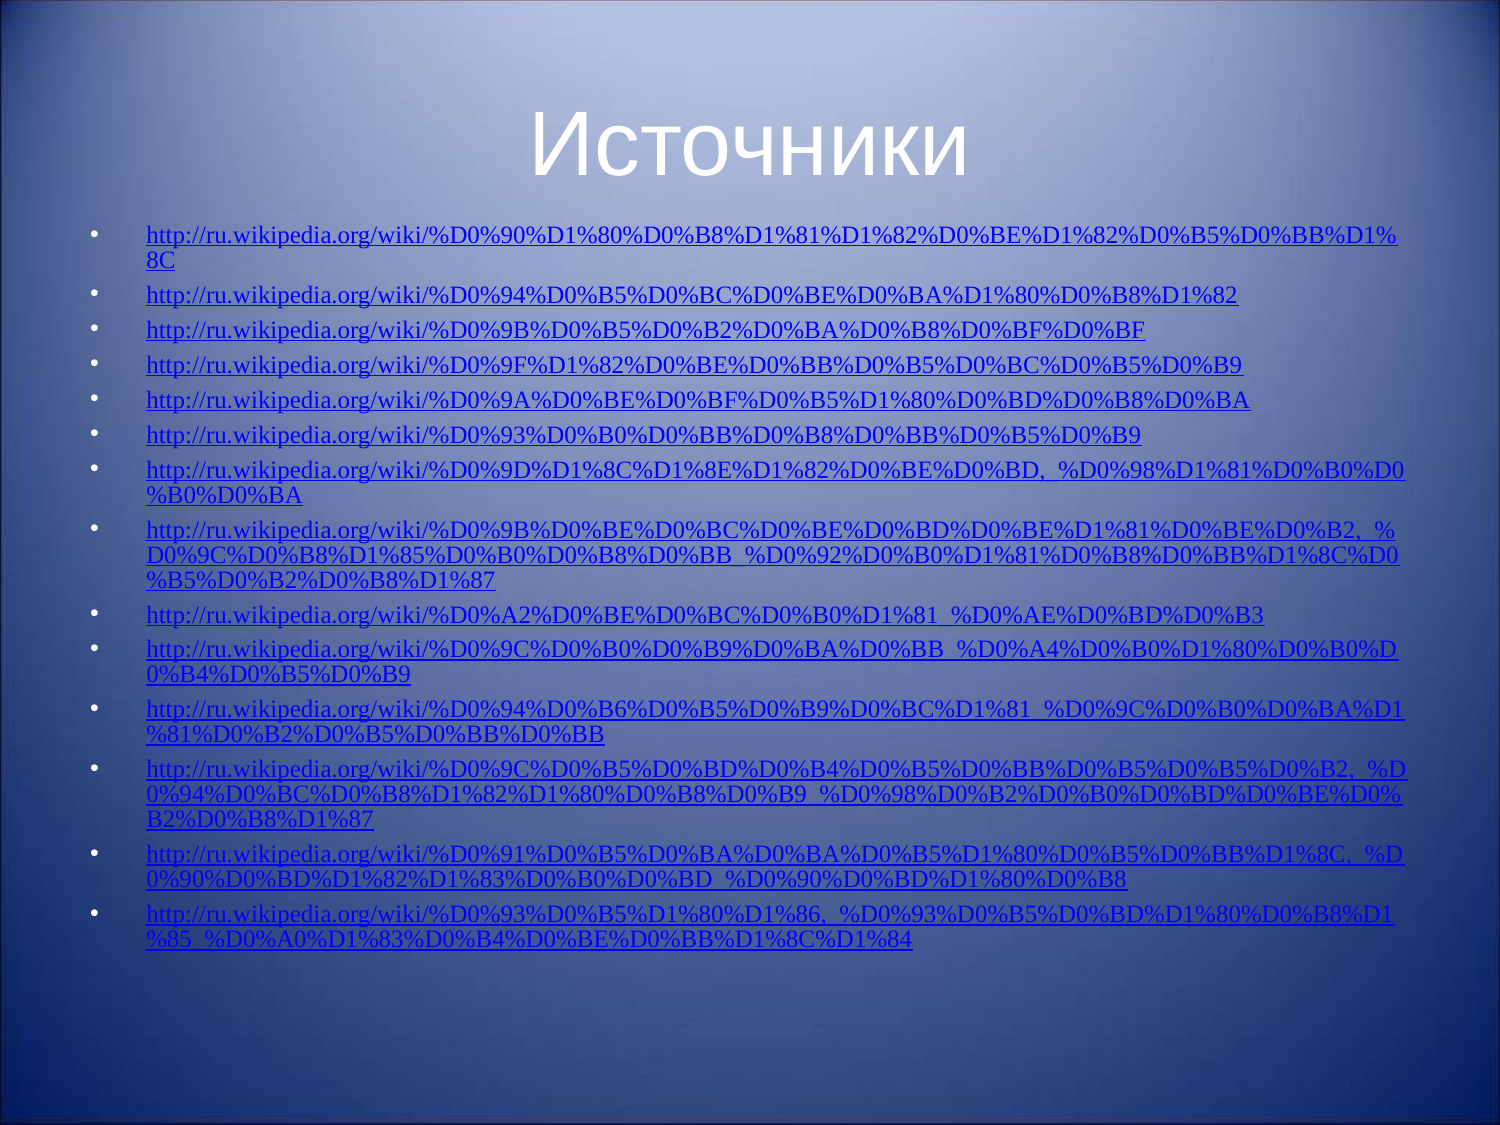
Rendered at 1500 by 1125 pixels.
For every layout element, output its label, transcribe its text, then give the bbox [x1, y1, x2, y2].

list http://ru.wikipedia.org/wiki/%D0%90%D1%80%D0%B8%D1%81%D1%82%D0%BE%D1%82%D0%B5%D0%BB%D1%8C http://ru.wikipedia.org/wiki/%D0%94%D0%B5%D0%BC%D0%BE%D0%BA%D1%80%D0%B8%D1%82 http://ru.wikipedia.org/wiki/%D0%9B%D0%B5%D0%B2%D0%BA%D0%B8%D0%BF%D0%BF http://ru.wikipedia.org/wiki/%D0%9F%D1%82%D0%BE%D0%BB%D0%B5%D0%BC%D0%B5%D0%B9 http://ru.wikipedia.org/wiki/%D0%9A%D0%BE%D0%BF%D0%B5%D1%80%D0%BD%D0%B8%D0%BA http://ru.wikipedia.org/wiki/%D0%93%D0%B0%D0%BB%D0%B8%D0%BB%D0%B5%D0%B9 http://ru.wikipedia.org/wiki/%D0%9D%D1%8C%D1%8E%D1%82%D0%BE%D0%BD,_%D0%98%D1%81%D0%B0%D0%B0%D0%BA http://ru.wikipedia.org/wiki/%D0%9B%D0%BE%D0%BC%D0%BE%D0%BD%D0%BE%D1%81%D0%BE%D0%B2,_%D0%9C%D0%B8%D1%85%D0%B0%D0%B8%D0%BB_%D0%92%D0%B0%D1%81%D0%B8%D0%BB%D1%8C%D0%B5%D0%B2%D0%B8%D1%87 http://ru.wikipedia.org/wiki/%D0%A2%D0%BE%D0%BC%D0%B0%D1%81_%D0%AE%D0%BD%D0%B3 http://ru.wikipedia.org/wiki/%D0%9C%D0%B0%D0%B9%D0%BA%D0%BB_%D0%A4%D0%B0%D1%80%D0%B0%D0%B4%D0%B5%D0%B9 http://ru.wikipedia.org/wiki/%D0%94%D0%B6%D0%B5%D0%B9%D0%BC%D1%81_%D0%9C%D0%B0%D0%BA%D1%81%D0%B2%D0%B5%D0%BB%D0%BB http://ru.wikipedia.org/wiki/%D0%9C%D0%B5%D0%BD%D0%B4%D0%B5%D0%BB%D0%B5%D0%B5%D0%B2,_%D0%94%D0%BC%D0%B8%D1%82%D1%80%D0%B8%D0%B9_%D0%98%D0%B2%D0%B0%D0%BD%D0%BE%D0%B2%D0%B8%D1%87 http://ru.wikipedia.org/wiki/%D0%91%D0%B5%D0%BA%D0%BA%D0%B5%D1%80%D0%B5%D0%BB%D1%8C,_%D0%90%D0%BD%D1%82%D1%83%D0%B0%D0%BD_%D0%90%D0%BD%D1%80%D0%B8 http://ru.wikipedia.org/wiki/%D0%93%D0%B5%D1%80%D1%86,_%D0%93%D0%B5%D0%BD%D1%80%D0%B8%D1%85_%D0%A0%D1%83%D0%B4%D0%BE%D0%BB%D1%8C%D1%84 [74, 210, 1426, 1079]
title Источники [74, 44, 1426, 210]
picture [0, 0, 1500, 1125]
